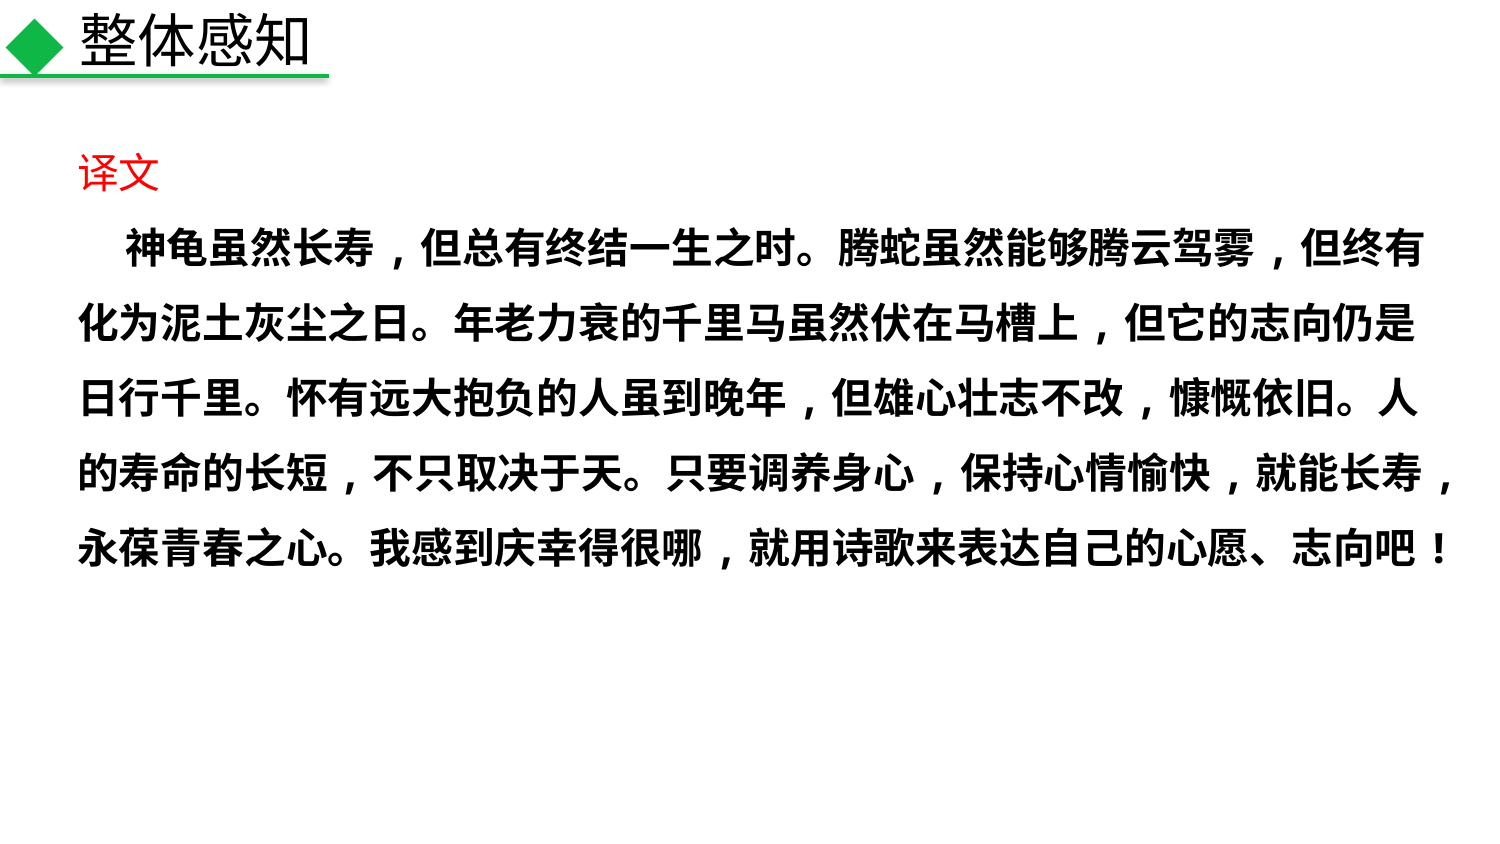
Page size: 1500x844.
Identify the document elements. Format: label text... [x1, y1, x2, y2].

text_box 译文 神龟虽然长寿,但总有终结一生之时。腾蛇虽然能够腾云驾雾,但终有化为泥土灰尘之日。年老力衰的千里马虽然伏在马槽上,但它的志向仍是日行千里。怀有远大抱负的人虽到晚年,但雄心壮志不改,慷慨依旧。人的寿命的长短,不只取决于天。只要调养身心,保持心情愉快,就能长寿,永葆青春之心。我感到庆幸得很哪,就用诗歌来表达自己的心愿、志向吧! [62, 114, 1457, 580]
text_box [0, 0, 330, 83]
